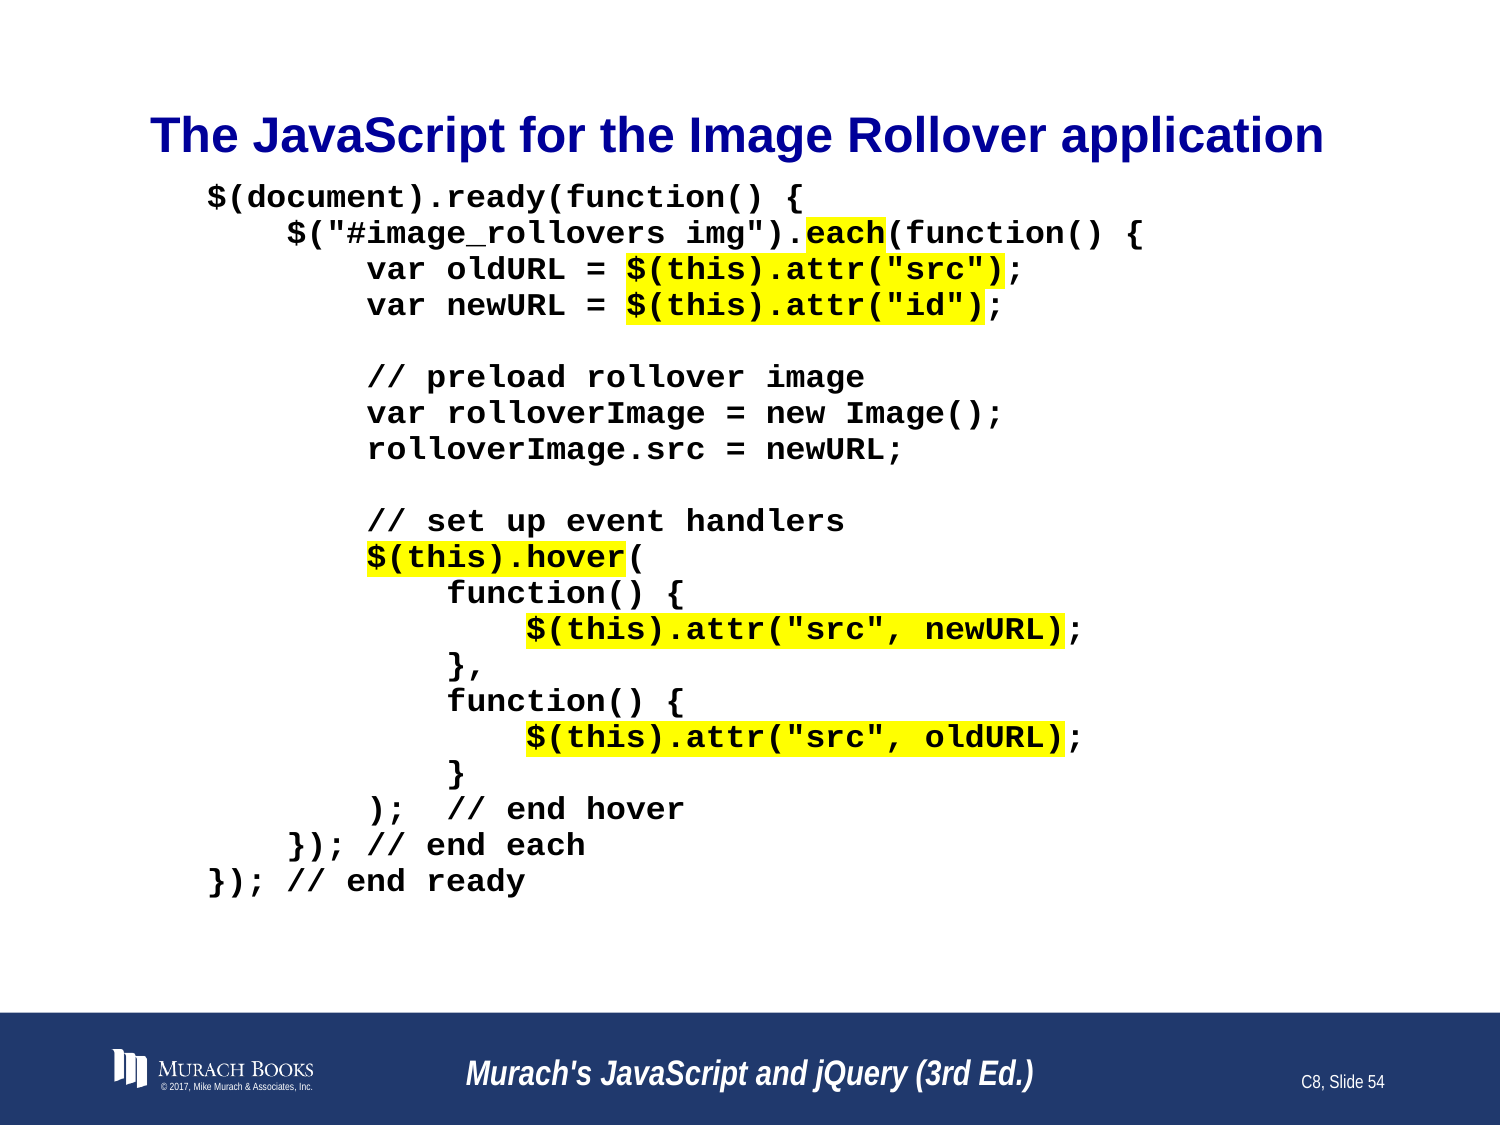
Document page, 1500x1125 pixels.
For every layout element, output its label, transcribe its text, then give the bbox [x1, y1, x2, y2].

slide_number Murach's JavaScript and jQuery (3rd Ed.) [463, 1025, 1050, 1100]
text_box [149, 180, 1348, 938]
slide_number C8, Slide 54 [1087, 1025, 1400, 1100]
footer © 2017, Mike Murach & Associates, Inc. [12, 1025, 463, 1100]
title The JavaScript for the Image Rollover application [150, 102, 1350, 164]
